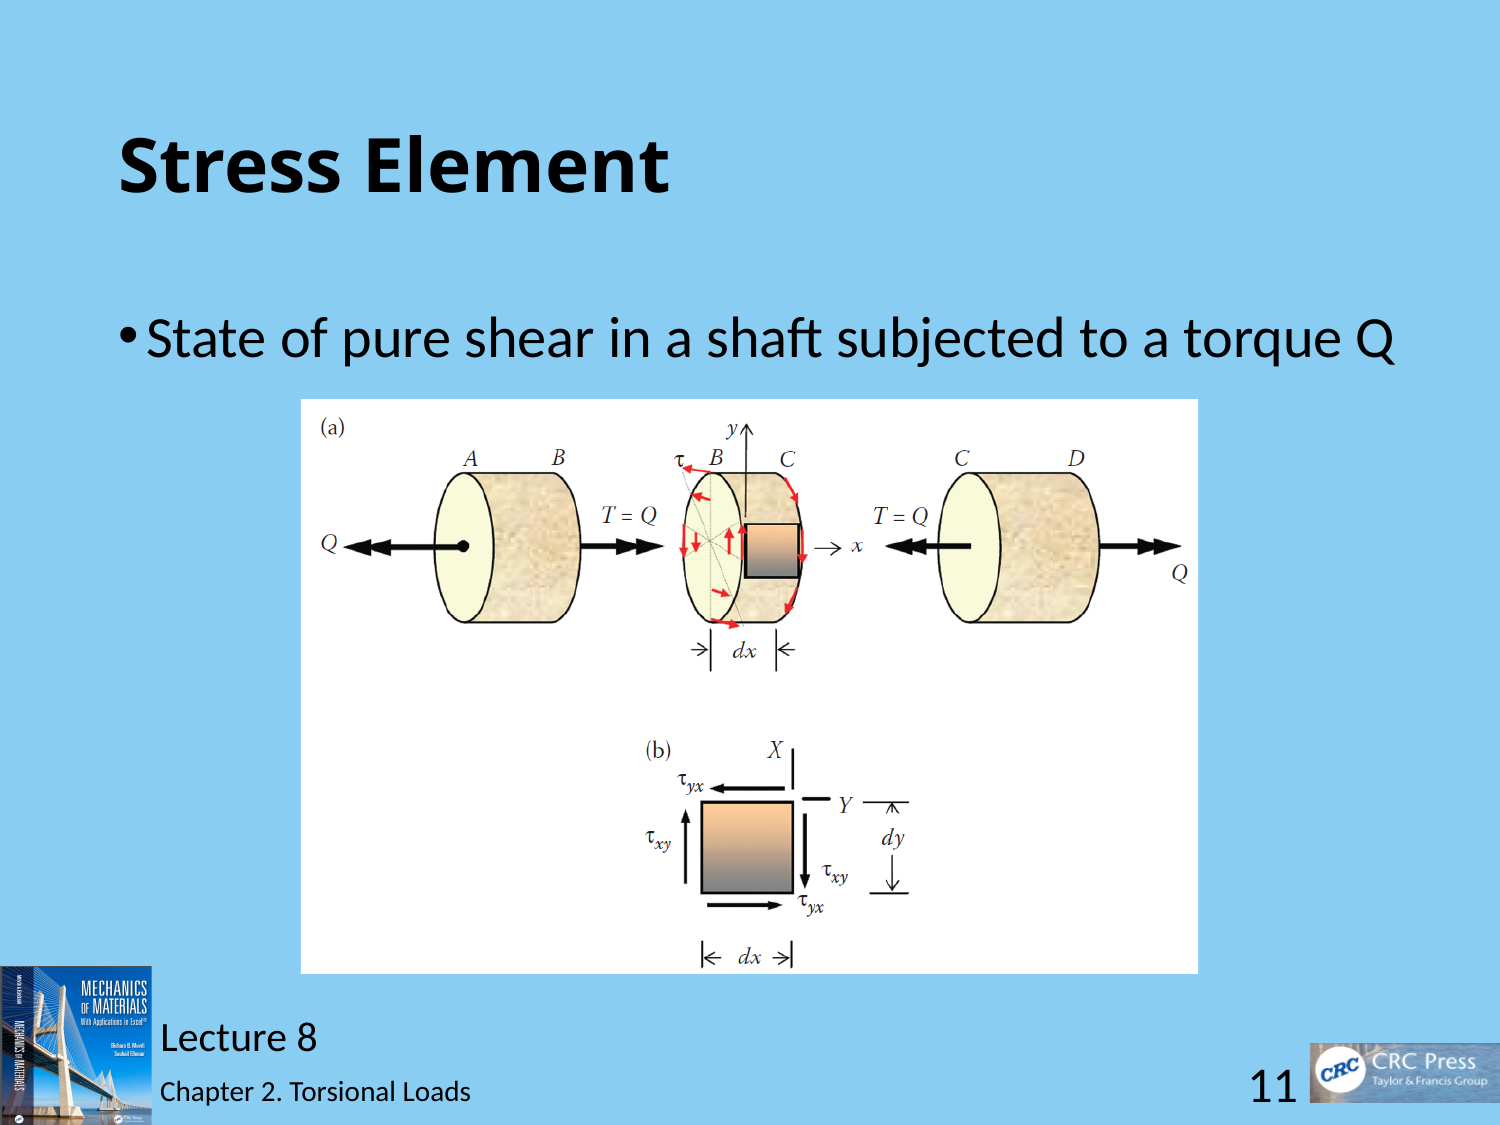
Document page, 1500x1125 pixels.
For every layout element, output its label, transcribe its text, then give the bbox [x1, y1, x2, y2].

slide_number Lecture 8 [145, 1005, 483, 1066]
footer Chapter 2. Torsional Loads [145, 1065, 956, 1125]
title Stress Element [103, 59, 1397, 278]
list State of pure shear in a shaft subjected to a torque Q [103, 299, 1442, 1014]
picture [1309, 1043, 1500, 1103]
slide_number 11 [1162, 1045, 1313, 1105]
picture [0, 966, 145, 1125]
picture [300, 399, 1199, 974]
